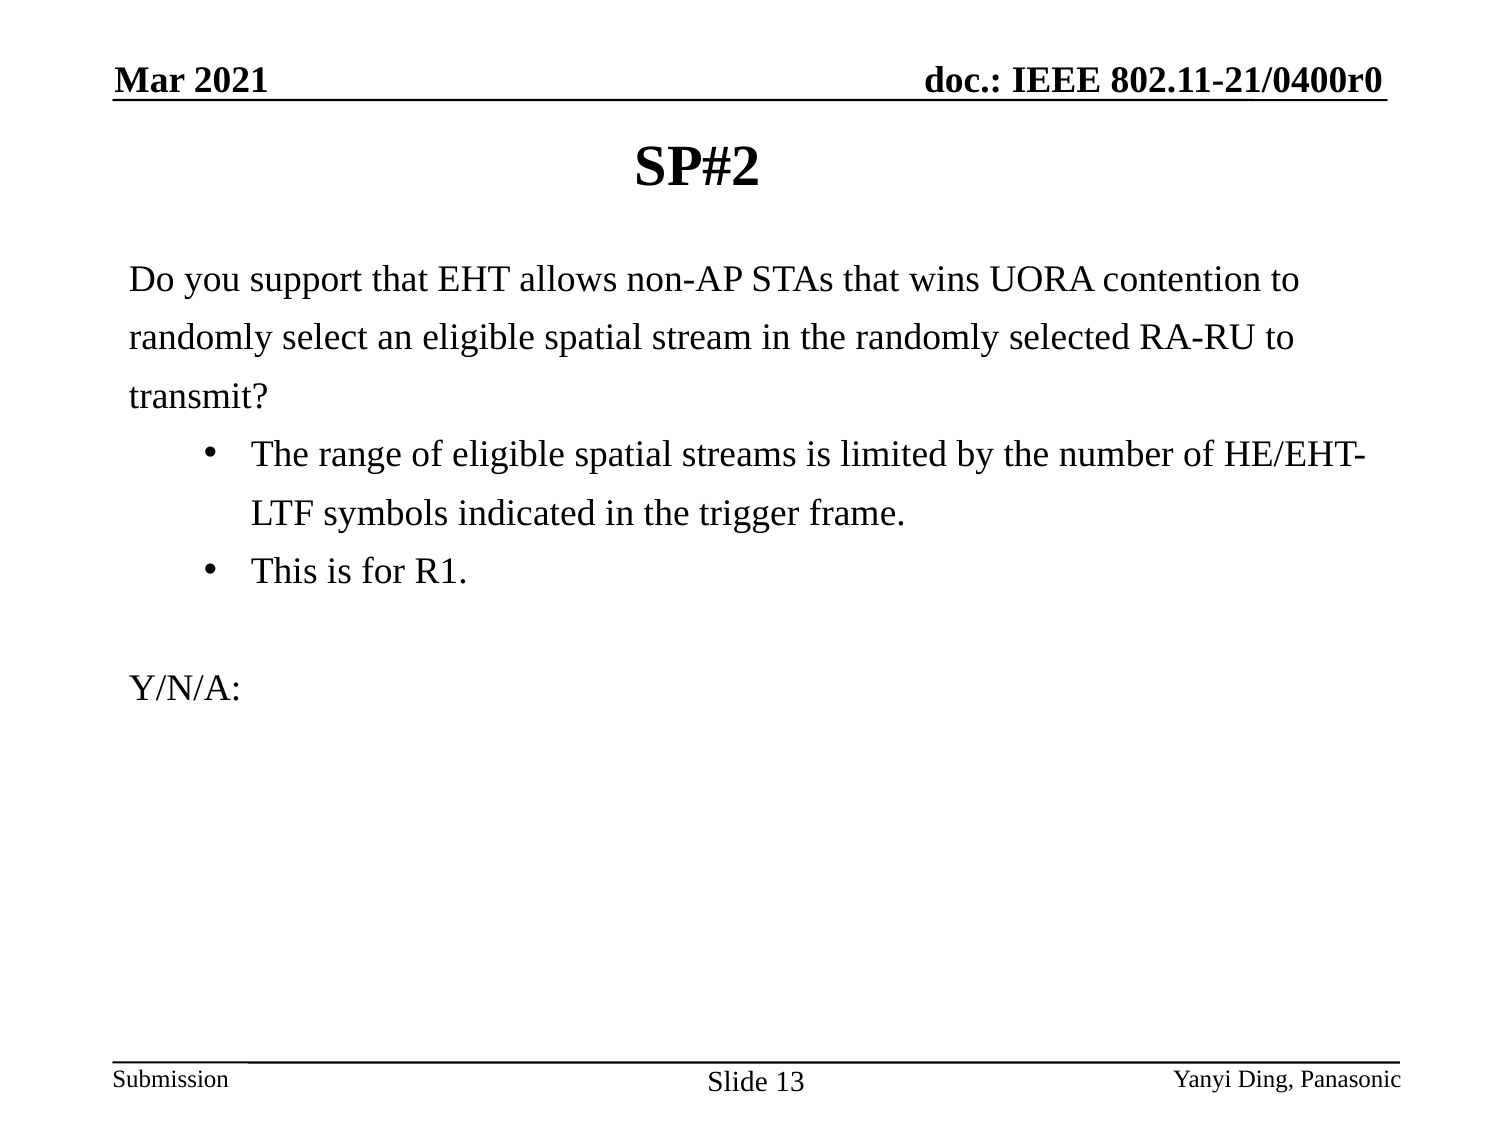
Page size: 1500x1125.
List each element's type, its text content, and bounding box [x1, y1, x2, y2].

text_box Do you support that EHT allows non-AP STAs that wins UORA contention to randomly select an eligible spatial stream in the randomly selected RA-RU to transmit? The range of eligible spatial streams is limited by the number of HE/EHT-LTF symbols indicated in the trigger frame. This is for R1. Y/N/A: [114, 233, 1430, 716]
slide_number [114, 54, 271, 101]
slide_number Slide 13 [704, 1061, 808, 1098]
text_box SP#2 [619, 119, 791, 205]
footer Yanyi Ding, Panasonic [1170, 1061, 1402, 1093]
